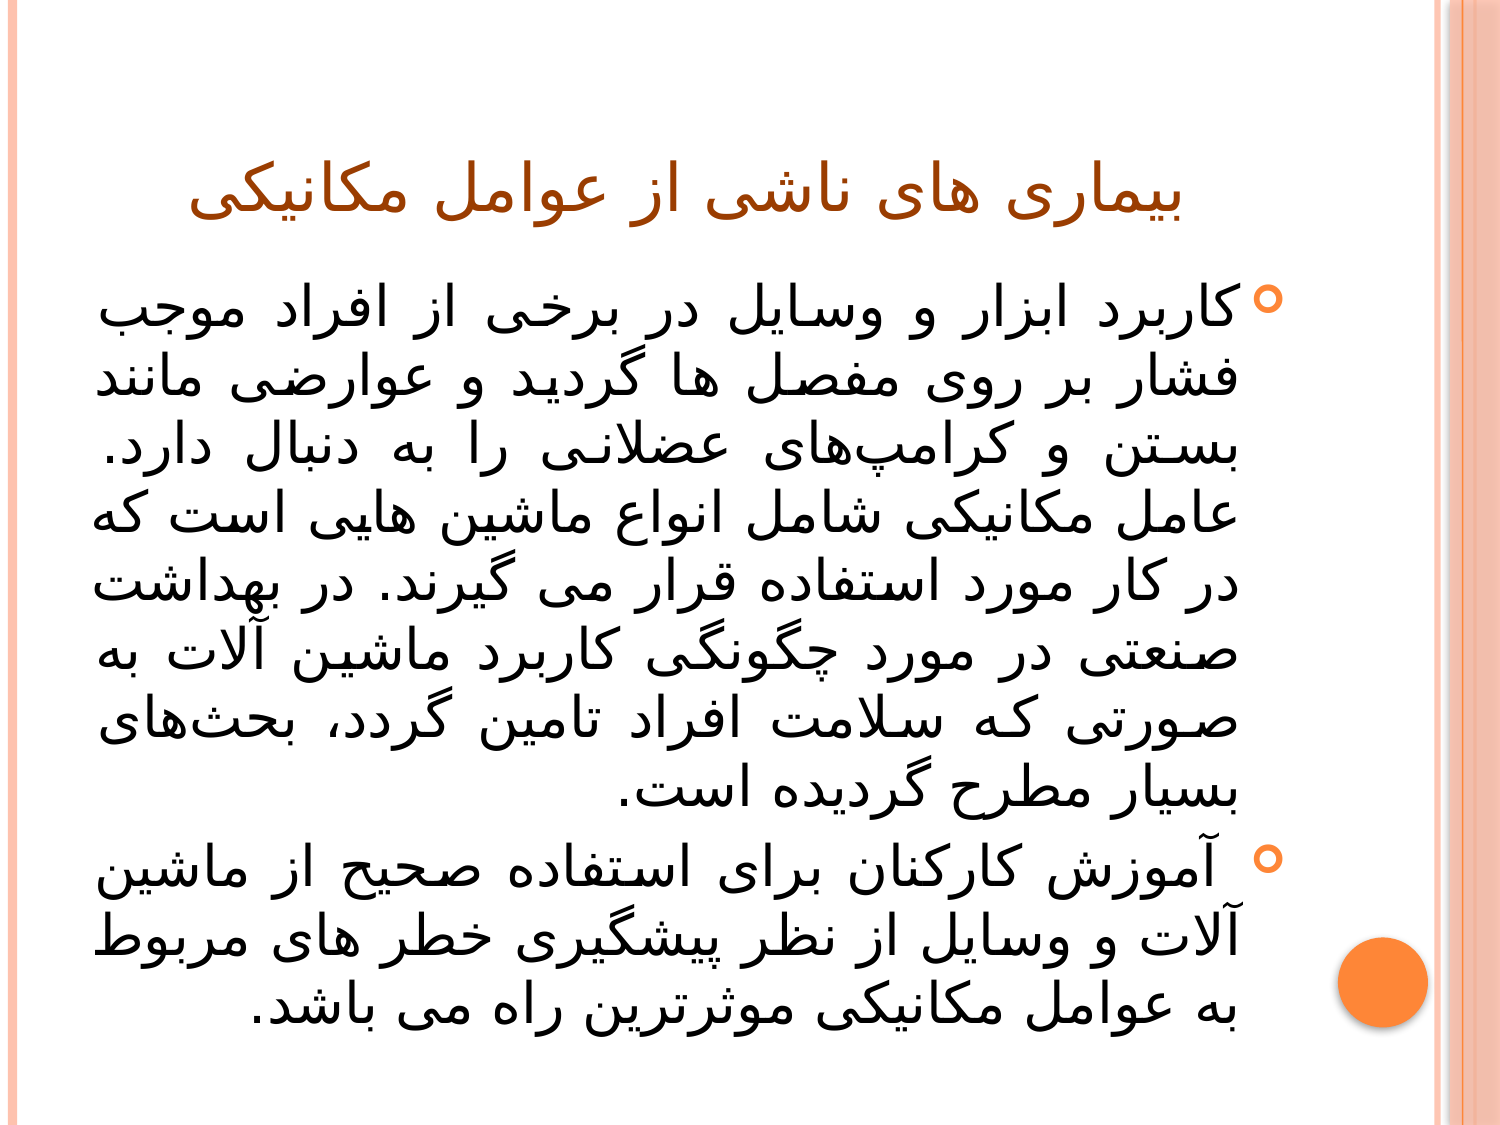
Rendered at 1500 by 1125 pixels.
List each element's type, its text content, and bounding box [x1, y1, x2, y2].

list کاربرد ابزار و وسایل در برخی از افراد موجب فشار بر روی مفصل ها گردید و عوارضی مانند بستن و کرامپ‌های عضلانی را به دنبال دارد. عامل مکانیکی شامل انواع ماشین هایی است که در کار مورد استفاده قرار می گیرند. در بهداشت صنعتی در مورد چگونگی کاربرد ماشین آلات به صورتی که سلامت افراد تامین گردد، بحث‌های بسیار مطرح گردیده است. آموزش کارکنان برای استفاده صحیح از ماشین آلات و وسایل از نظر پیشگیری خطر های مربوط به عوامل مکانیکی موثرترین راه می باشد. [75, 262, 1300, 1062]
title بیماری های ناشی از عوامل مکانیکی [75, 45, 1300, 233]
